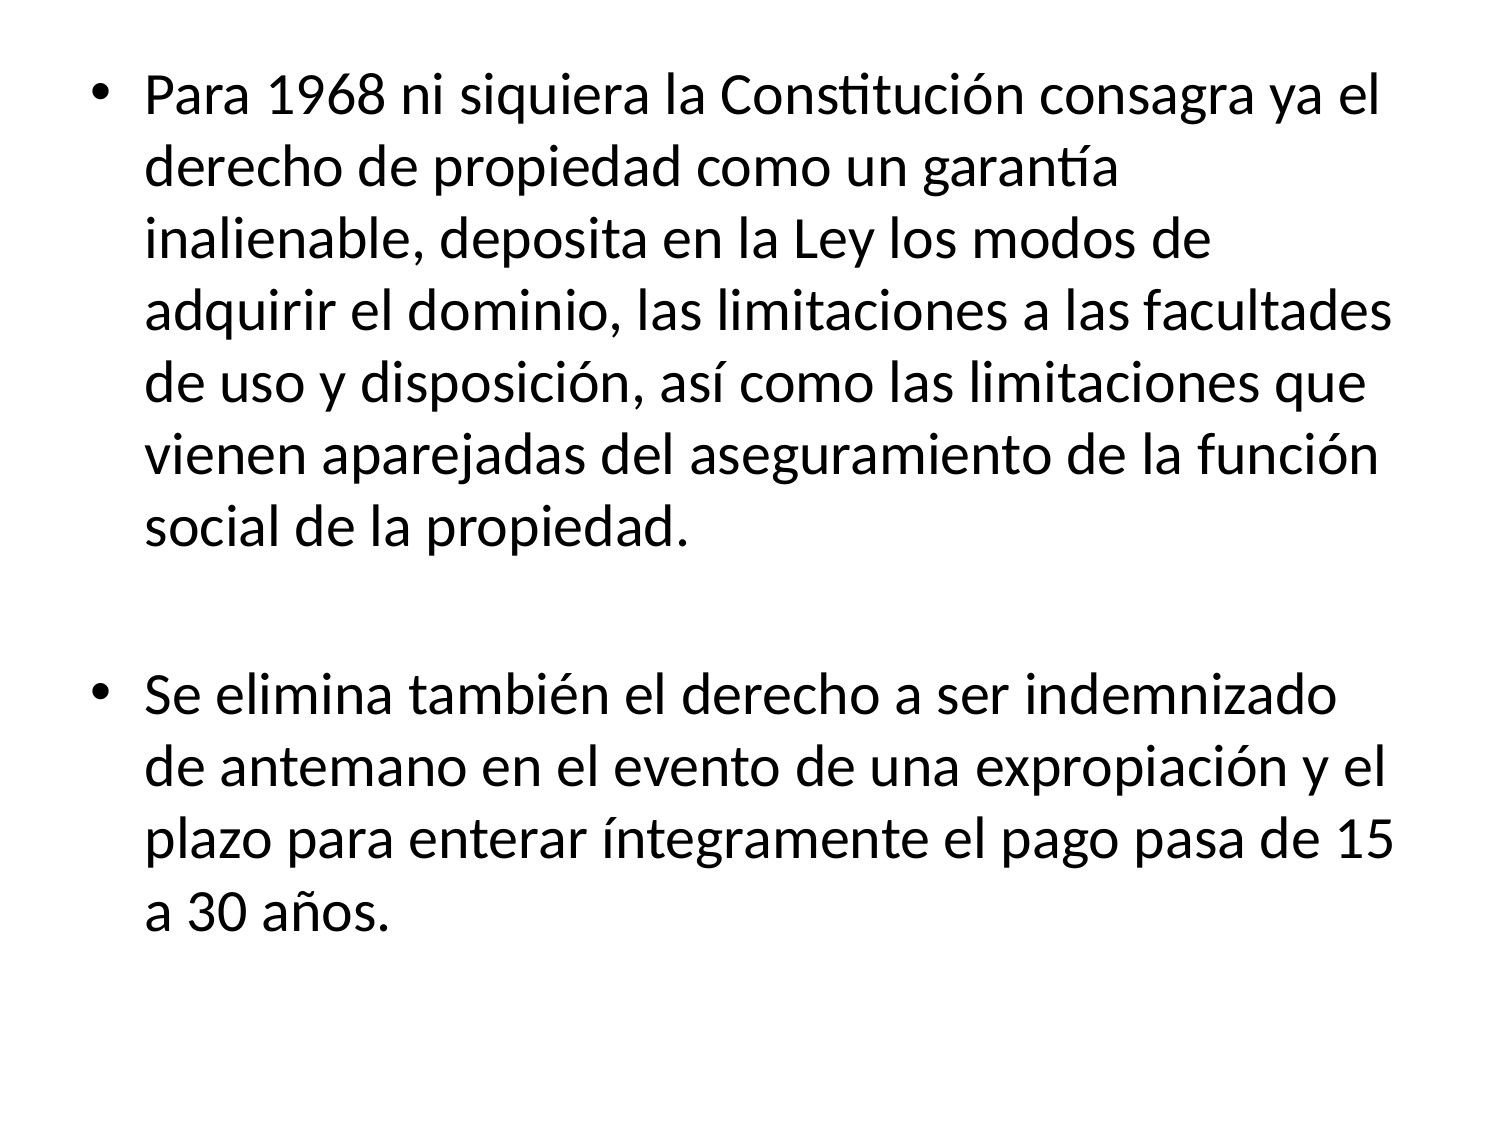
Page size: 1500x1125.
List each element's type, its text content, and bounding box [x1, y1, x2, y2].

list Para 1968 ni siquiera la Constitución consagra ya el derecho de propiedad como un garantía inalienable, deposita en la Ley los modos de adquirir el dominio, las limitaciones a las facultades de uso y disposición, así como las limitaciones que vienen aparejadas del aseguramiento de la función social de la propiedad. Se elimina también el derecho a ser indemnizado de antemano en el evento de una expropiación y el plazo para enterar íntegramente el pago pasa de 15 a 30 años. [75, 46, 1425, 1005]
